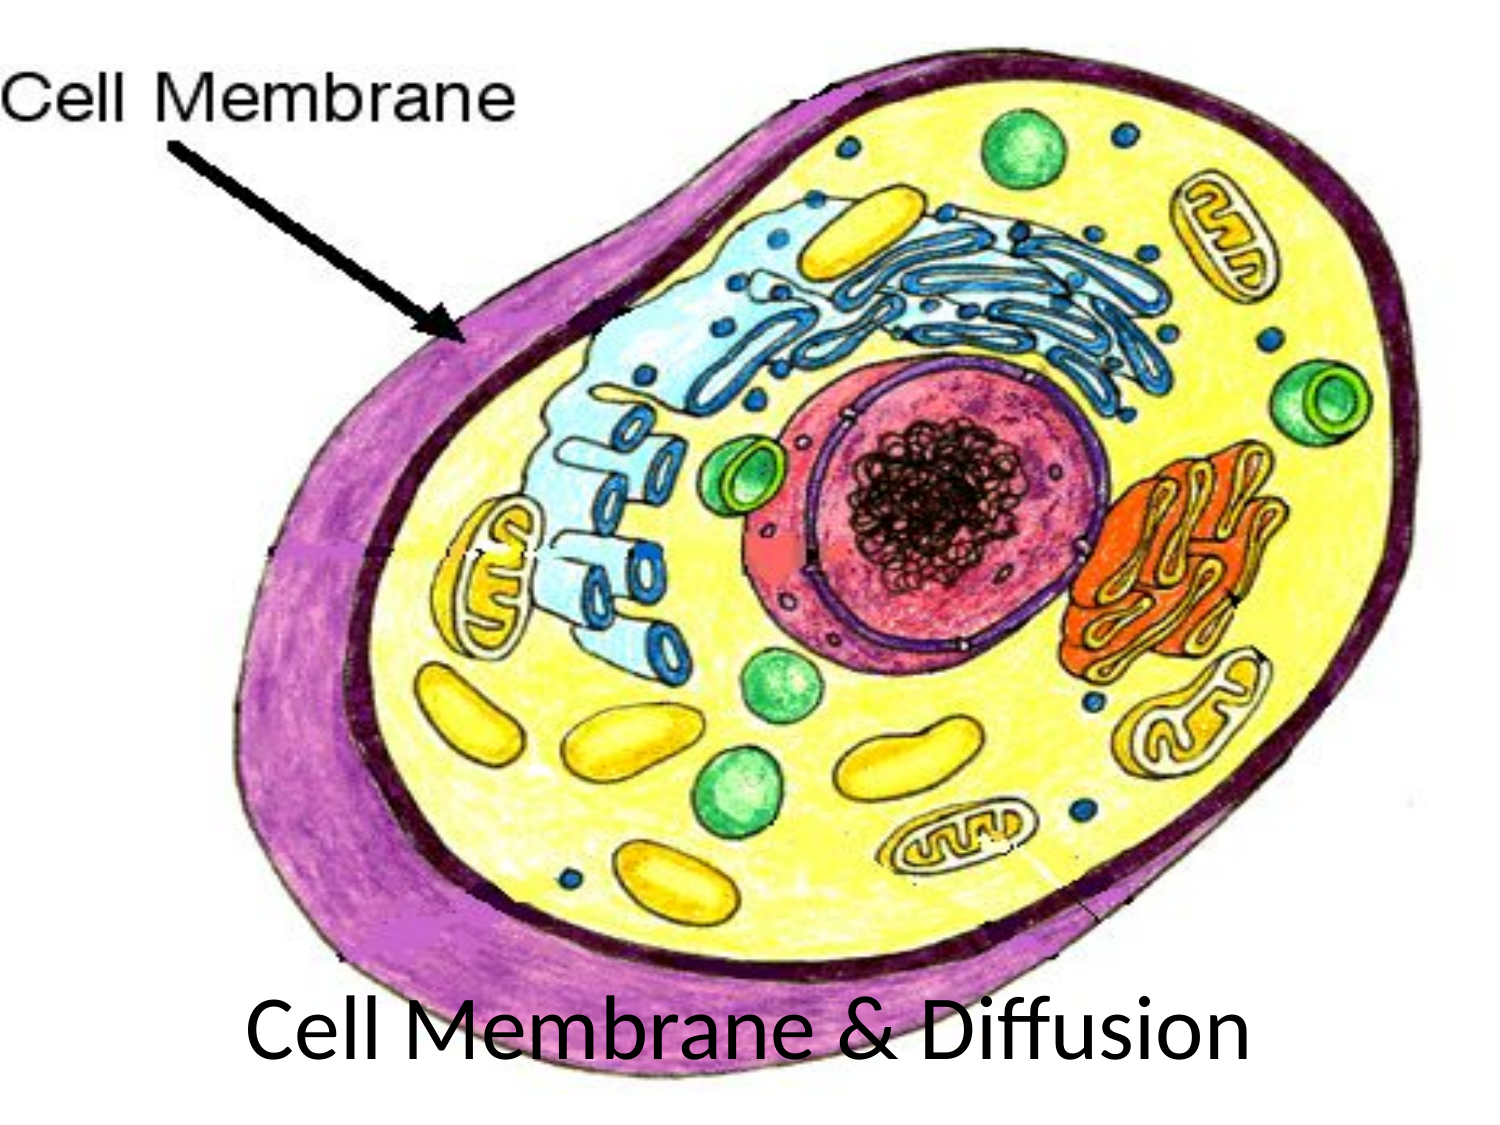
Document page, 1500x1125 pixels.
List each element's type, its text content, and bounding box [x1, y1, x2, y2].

picture [0, 0, 1500, 1125]
title Cell Membrane & Diffusion [112, 902, 1388, 1125]
